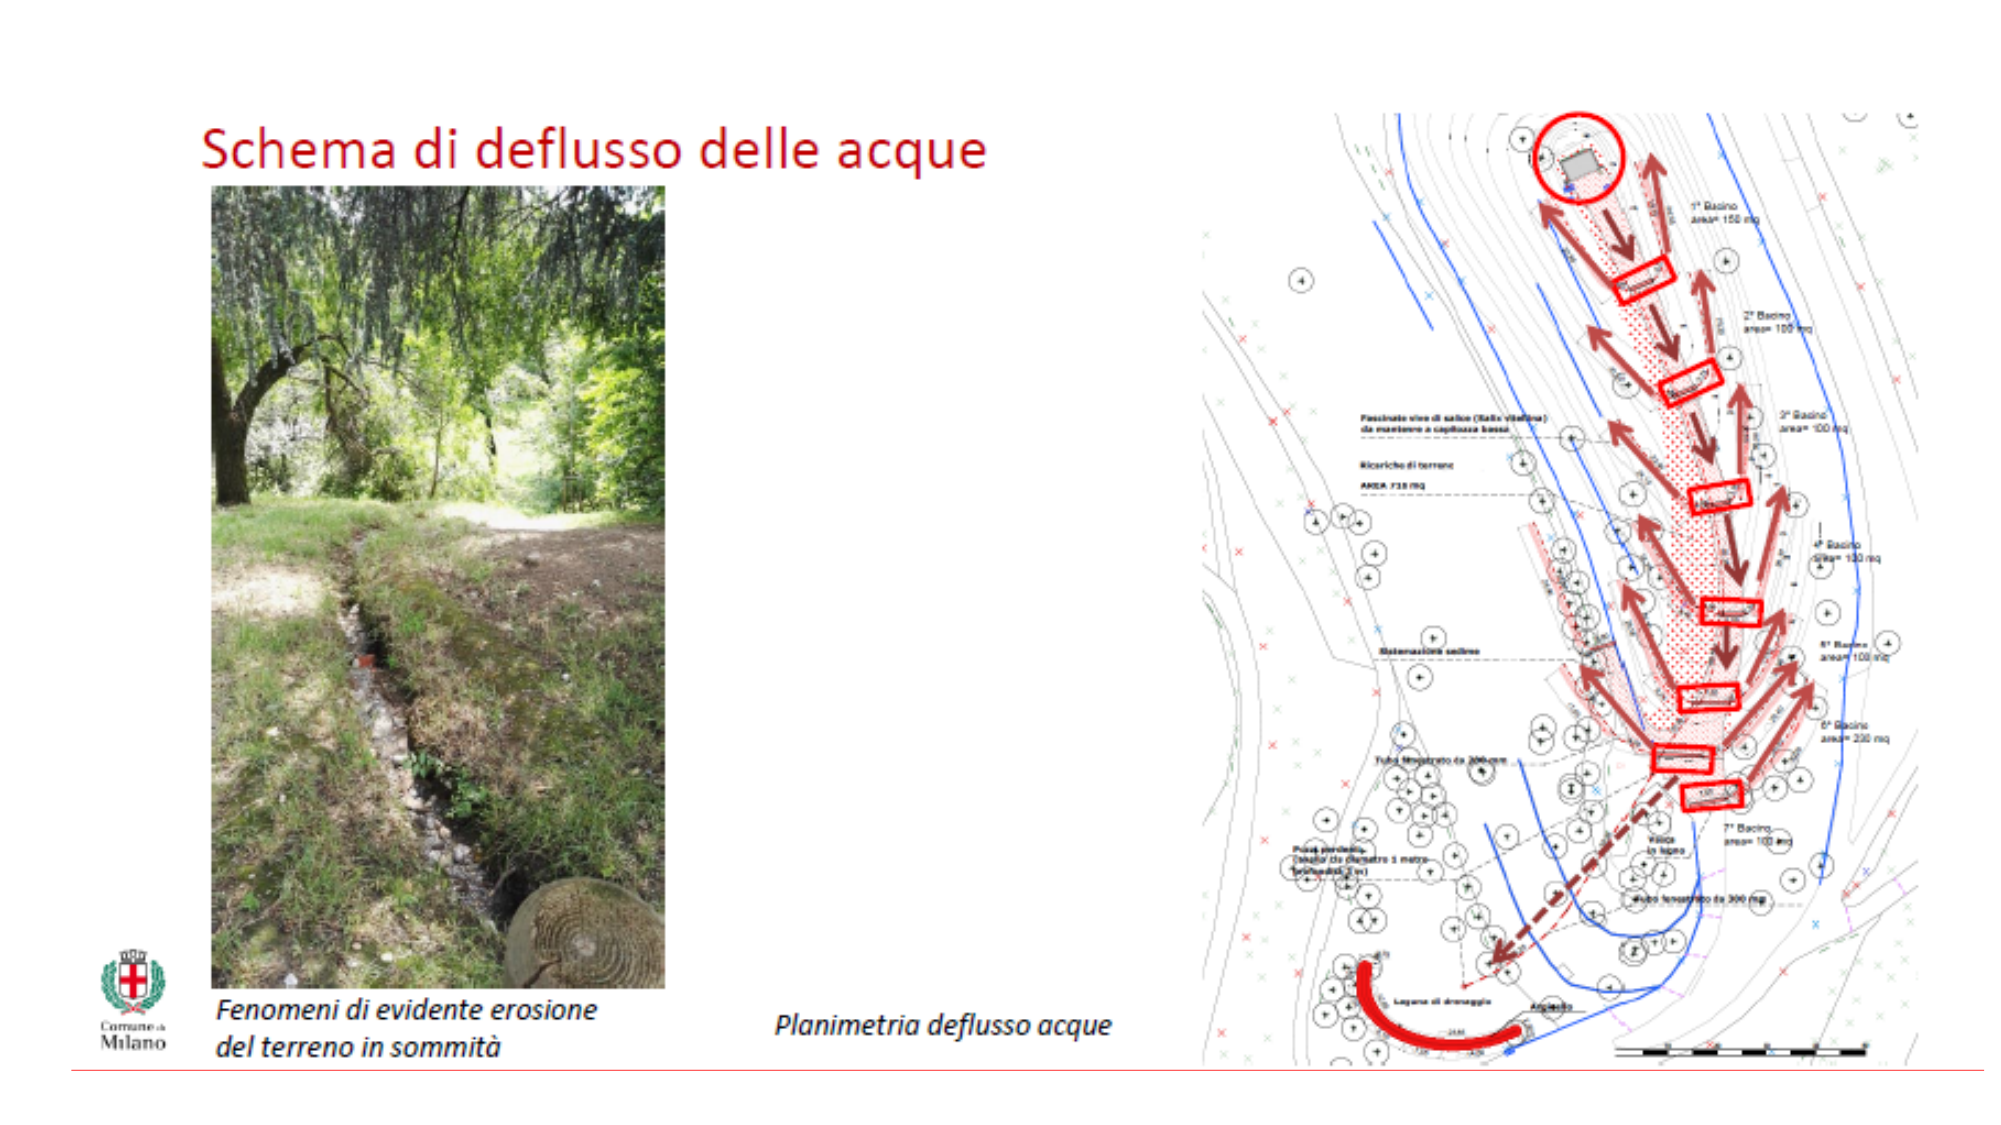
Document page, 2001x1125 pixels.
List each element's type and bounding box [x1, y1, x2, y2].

picture [71, 83, 1985, 1071]
